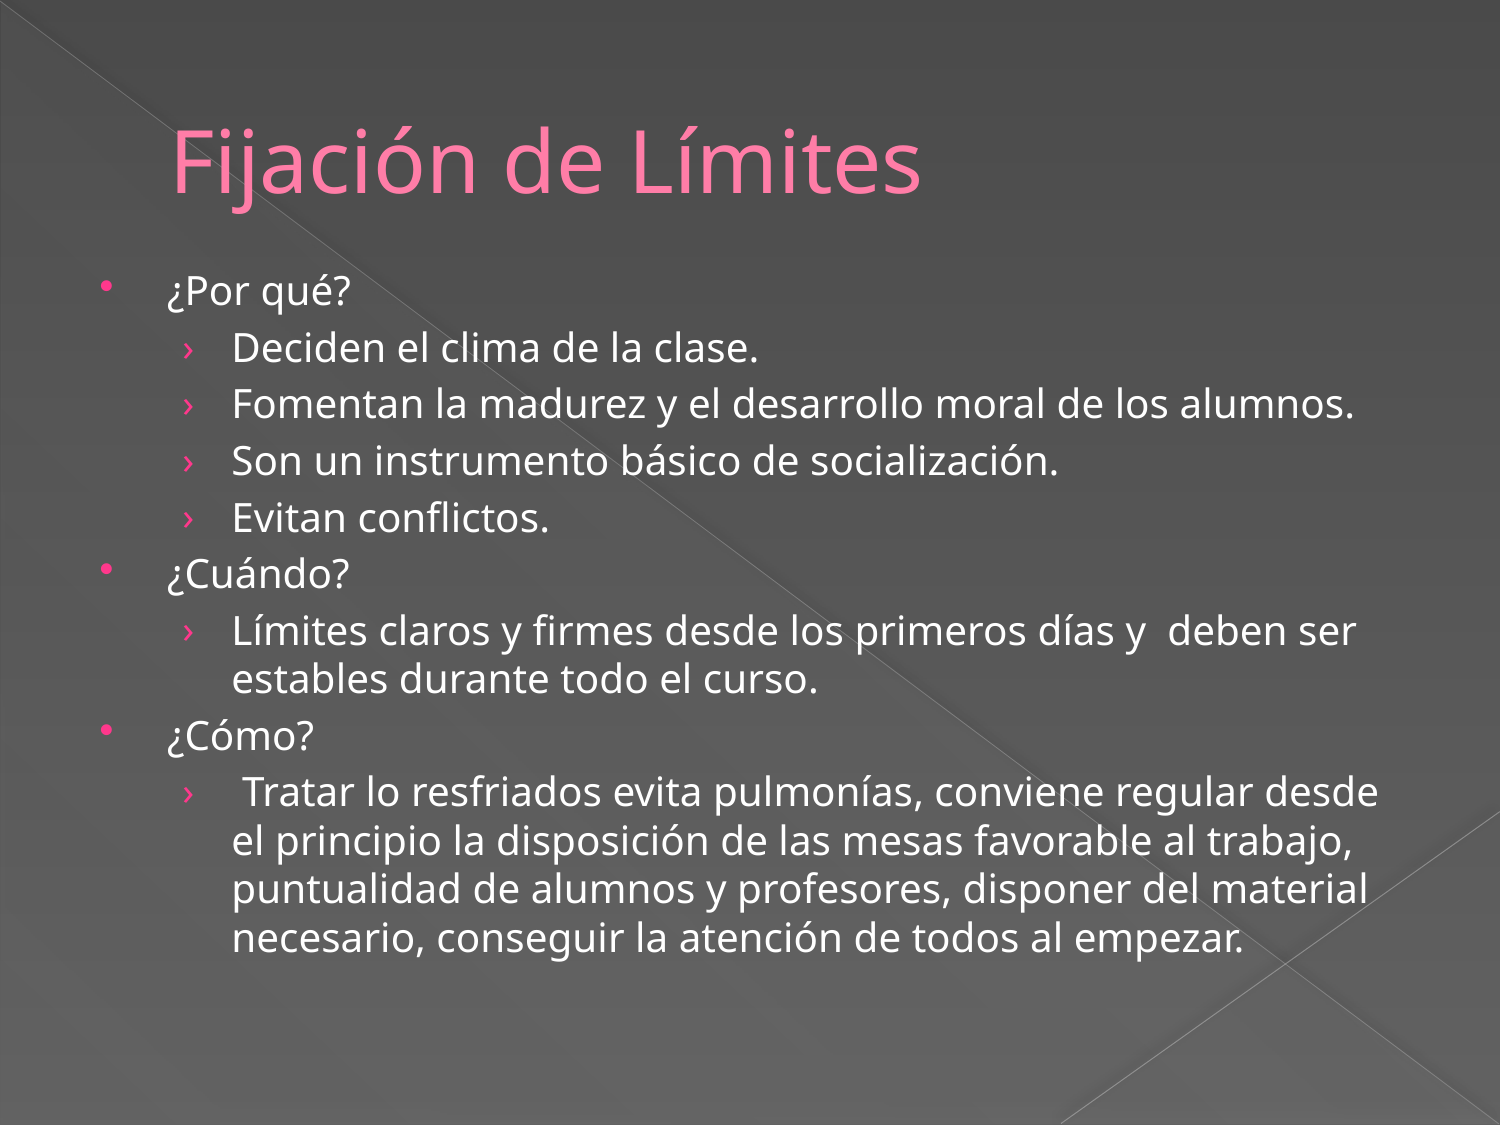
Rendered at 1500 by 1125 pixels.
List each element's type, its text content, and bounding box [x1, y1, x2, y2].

title Fijación de Límites [75, 43, 1425, 257]
list ¿Por qué? Deciden el clima de la clase. Fomentan la madurez y el desarrollo moral de los alumnos. Son un instrumento básico de socialización. Evitan conflictos. ¿Cuándo? Límites claros y firmes desde los primeros días y deben ser estables durante todo el curso. ¿Cómo? Tratar lo resfriados evita pulmonías, conviene regular desde el principio la disposición de las mesas favorable al trabajo, puntualidad de alumnos y profesores, disponer del material necesario, conseguir la atención de todos al empezar. [74, 257, 1426, 1125]
